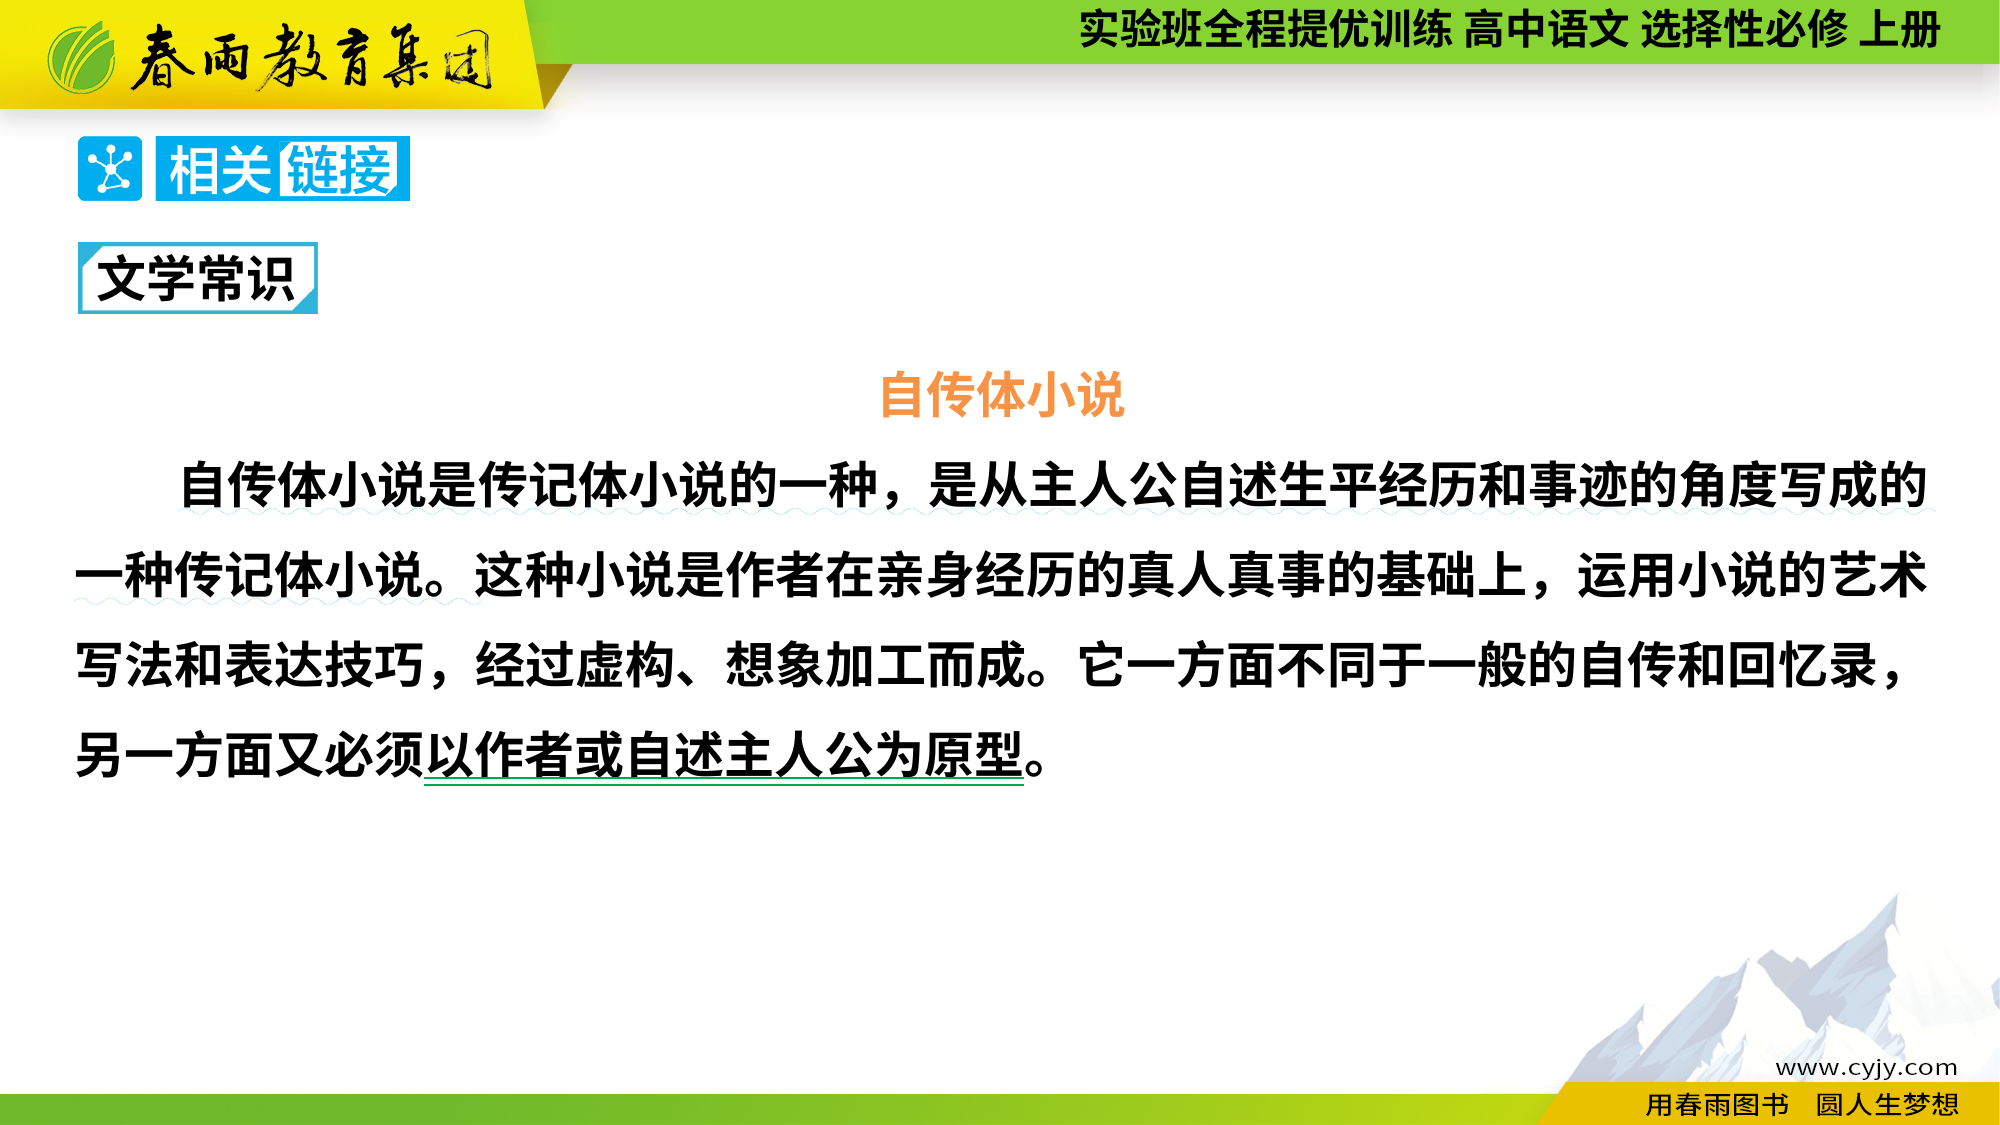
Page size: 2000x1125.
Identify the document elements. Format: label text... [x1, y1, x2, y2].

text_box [78, 239, 319, 316]
picture [0, 0, 2000, 1125]
list 自传体小说 自传体小说是传记体小说的一种，是从主人公自述生平经历和事迹的角度写成的一种传记体小说。这种小说是作者在亲身经历的真人真事的基础上，运用小说的艺术写法和表达技巧，经过虚构、想象加工而成。它一方面不同于一般的自传和回忆录，另一方面又必须以作者或自述主人公为原型。 [59, 326, 1944, 785]
